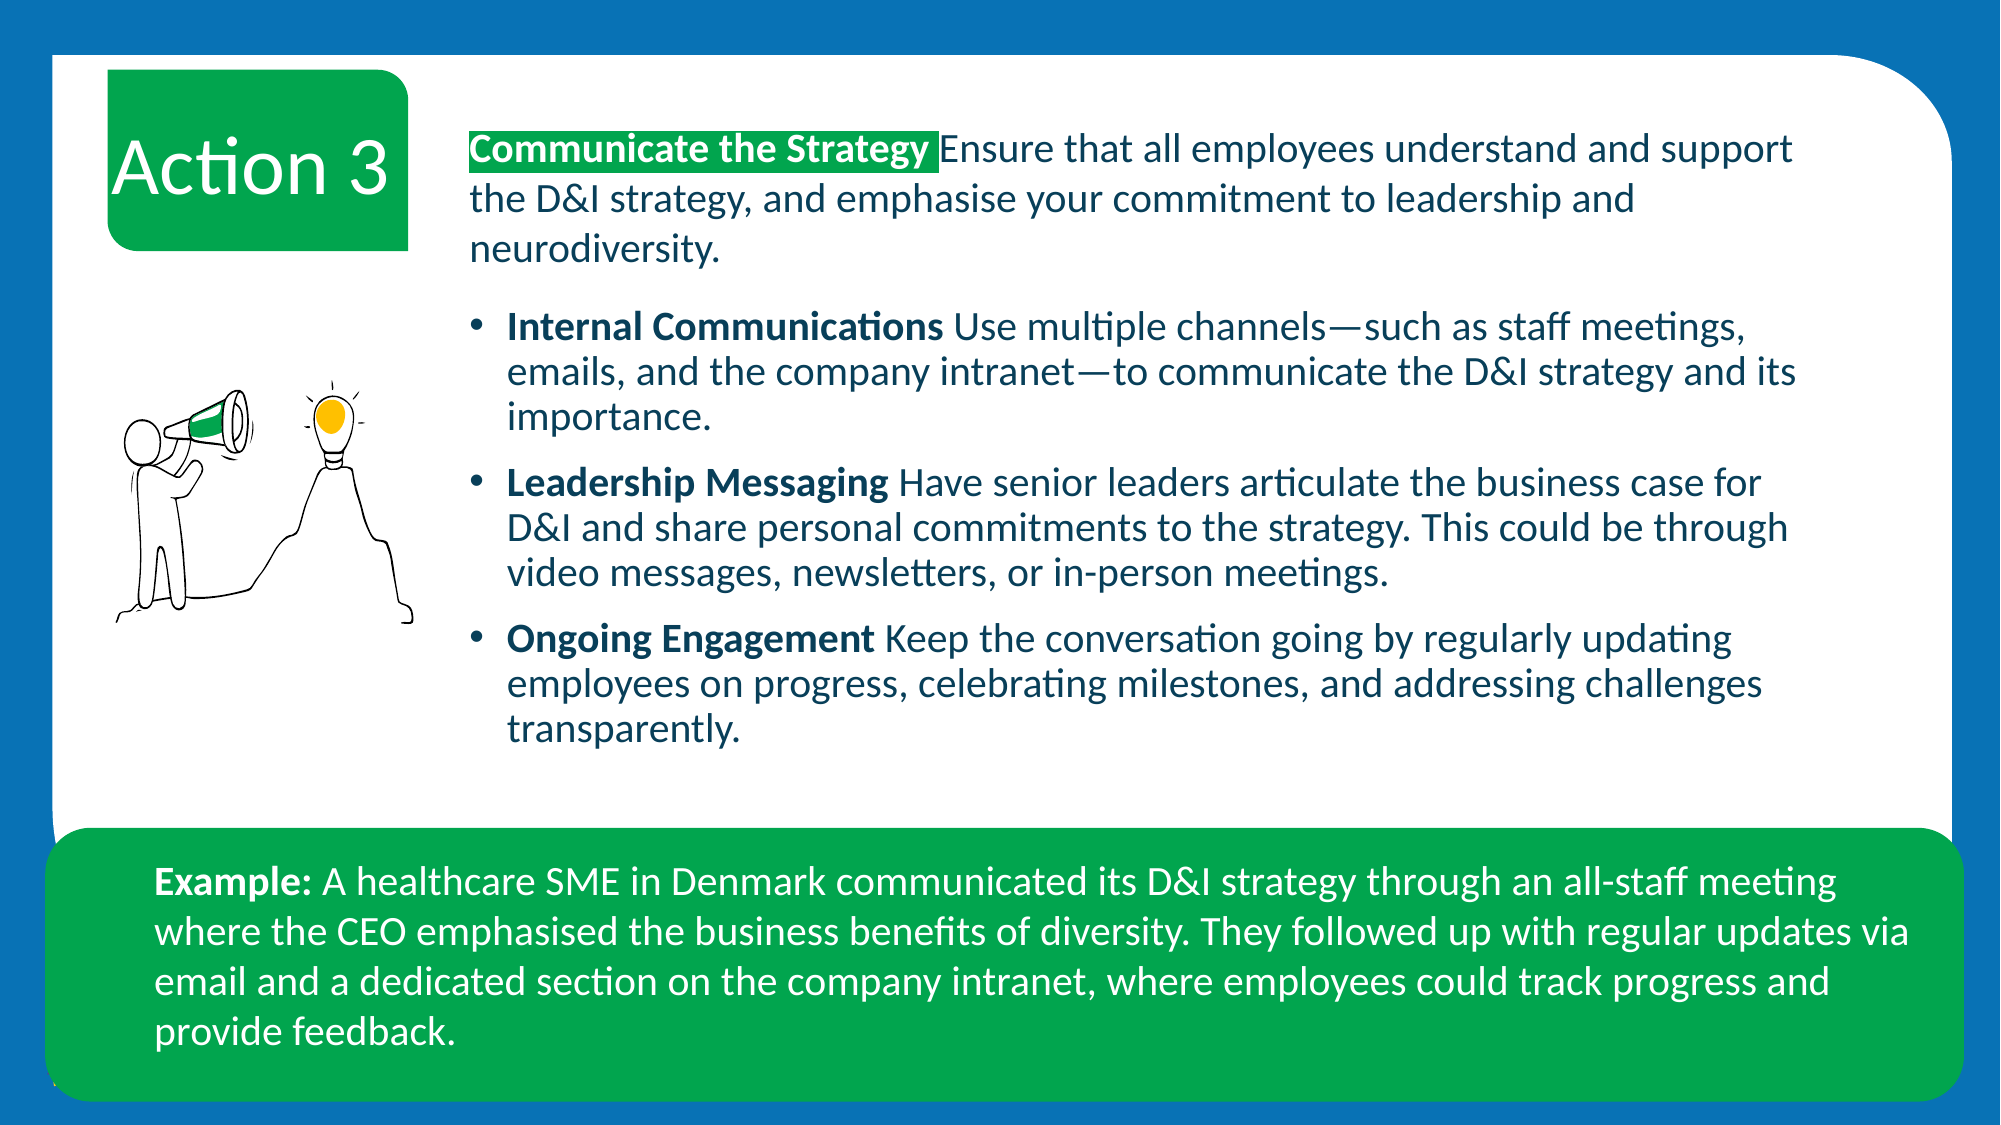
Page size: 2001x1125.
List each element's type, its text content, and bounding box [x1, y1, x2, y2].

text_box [109, 380, 414, 633]
text_box [106, 86, 410, 253]
text_box [44, 826, 1965, 1103]
text_box Communicate the Strategy Ensure that all employees understand and support the D&I strategy, and emphasise your commitment to leadership and neurodiversity. Internal Communications Use multiple channels—such as staff meetings, emails, and the company intranet—to communicate the D&I strategy and its importance. Leadership Messaging Have senior leaders articulate the business case for D&I and share personal commitments to the strategy. This could be through video messages, newsletters, or in-person meetings. Ongoing Engagement Keep the conversation going by regularly updating employees on progress, celebrating milestones, and addressing challenges transparently. [454, 113, 1841, 247]
text_box Example: A healthcare SME in Denmark communicated its D&I strategy through an all-staff meeting where the CEO emphasised the business benefits of diversity. They followed up with regular updates via email and a dedicated section on the company intranet, where employees could track progress and provide feedback. [139, 846, 1940, 1062]
text_box Action 3 [36, 67, 406, 225]
